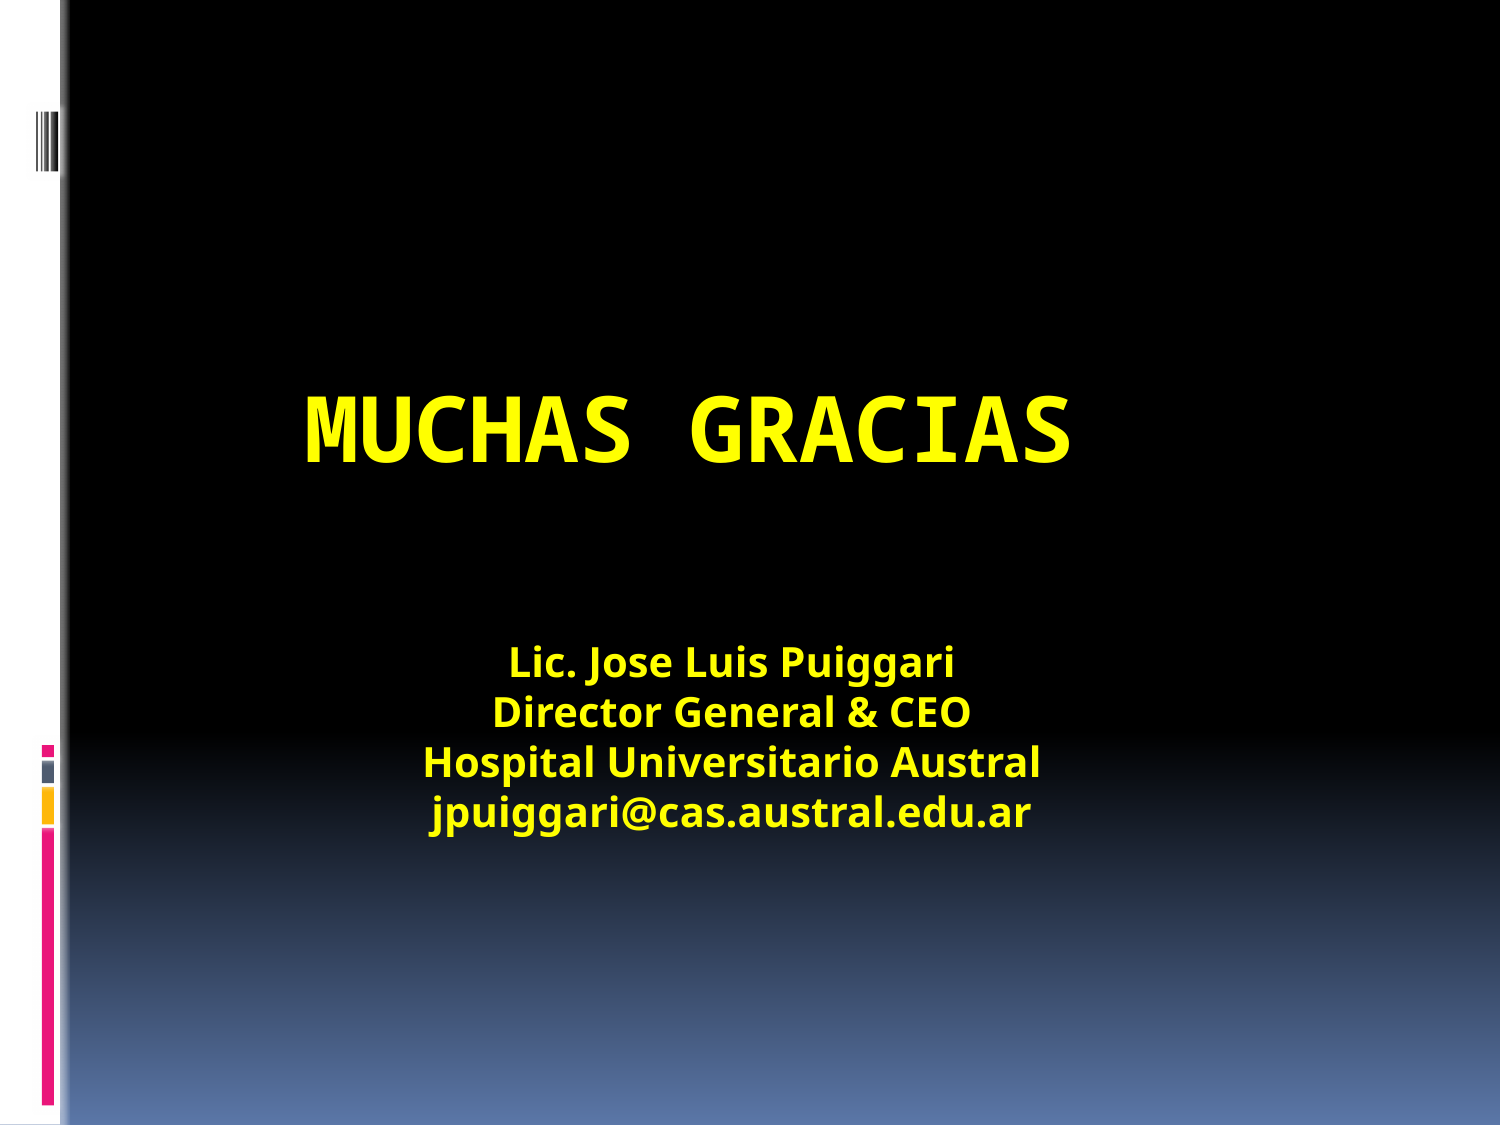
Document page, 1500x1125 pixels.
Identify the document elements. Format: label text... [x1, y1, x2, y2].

title Muchas gracias [255, 363, 1125, 540]
subtitle Lic. Jose Luis Puiggari Director General & CEO Hospital Universitario Austral jpuiggari@cas.austral.edu.ar [395, 596, 1067, 844]
